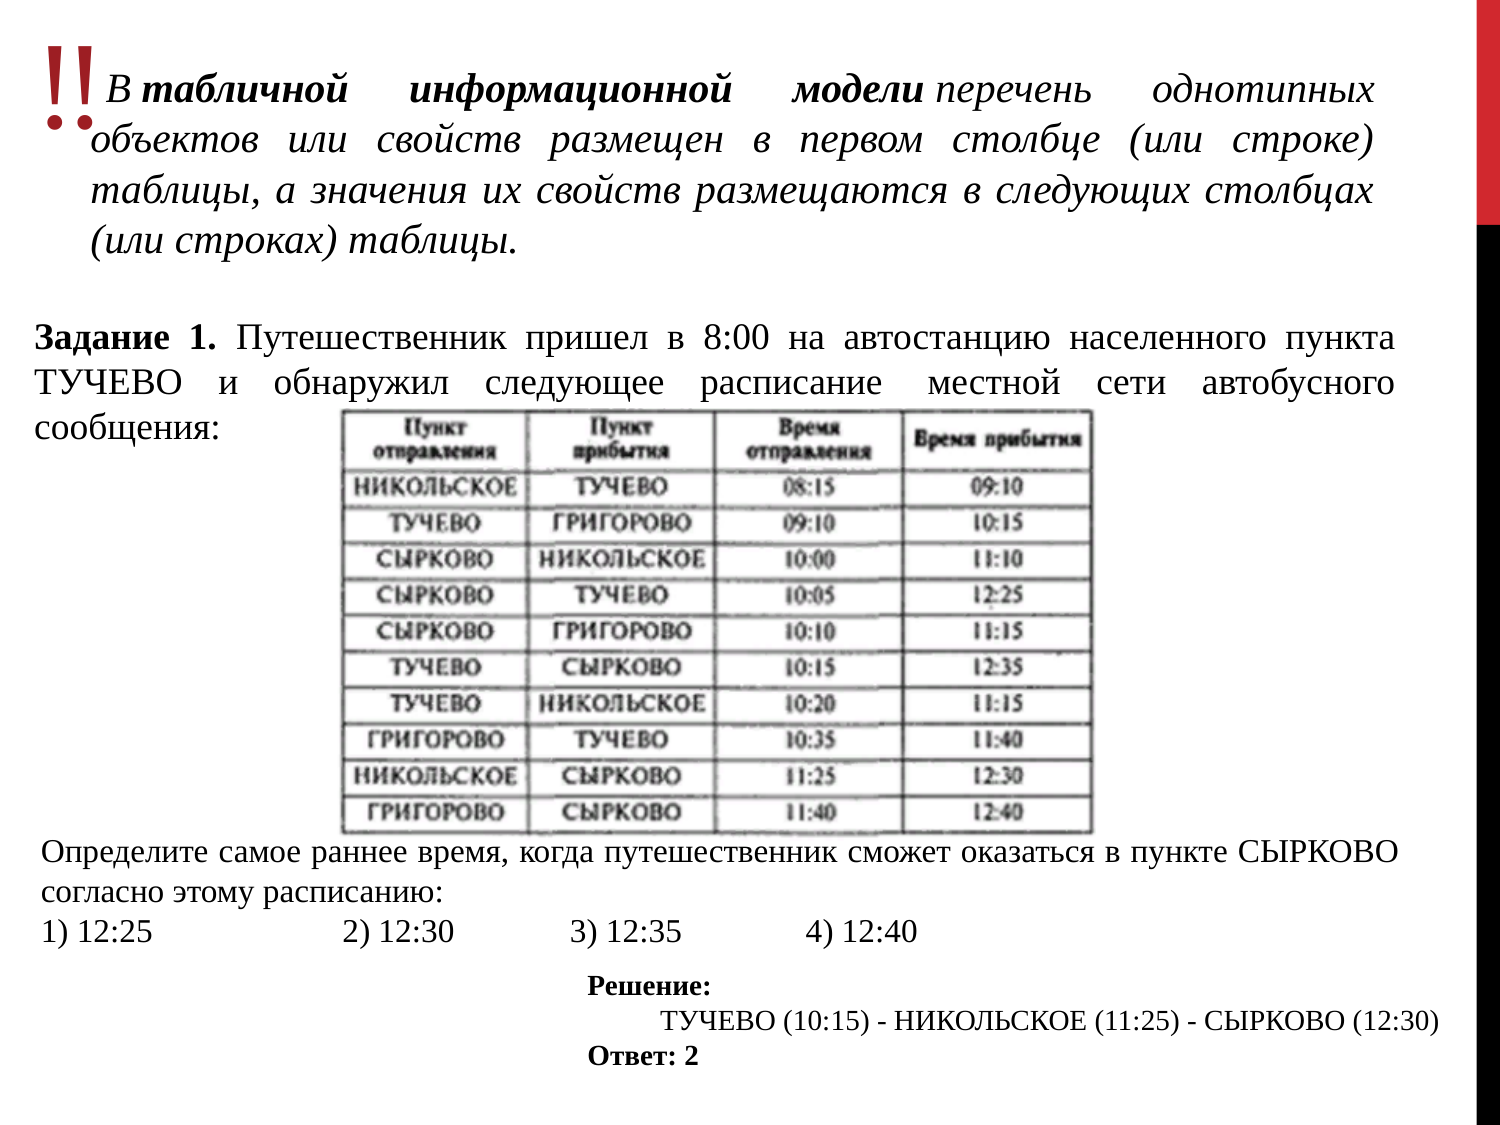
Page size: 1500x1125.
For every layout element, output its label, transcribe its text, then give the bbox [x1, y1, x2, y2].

text_box Задание 1. Путешественник пришел в 8:00 на автостанцию населенного пункта ТУЧЕВО и обнаружил следующее расписание местной сети автобусного сообщения: [19, 304, 1412, 545]
text_box Решение: ТУЧЕВО (10:15) - НИКОЛЬСКОЕ (11:25) - СЫРКОВО (12:30) Ответ: 2 [572, 958, 1467, 1079]
text_box Определите самое раннее время, когда путешественник сможет оказаться в пункте СЫРКОВО согласно этому расписанию: 1) 12:25 2) 12:30 3) 12:35 4) 12:40 [26, 822, 1417, 957]
picture [335, 408, 1096, 841]
text_box В табличной информационной модели перечень однотипных объектов или свойств размещен в первом столбце (или строке) таблицы, а значения их свойств размещаются в следующих столбцах (или строках) таблицы. [19, 53, 1390, 269]
